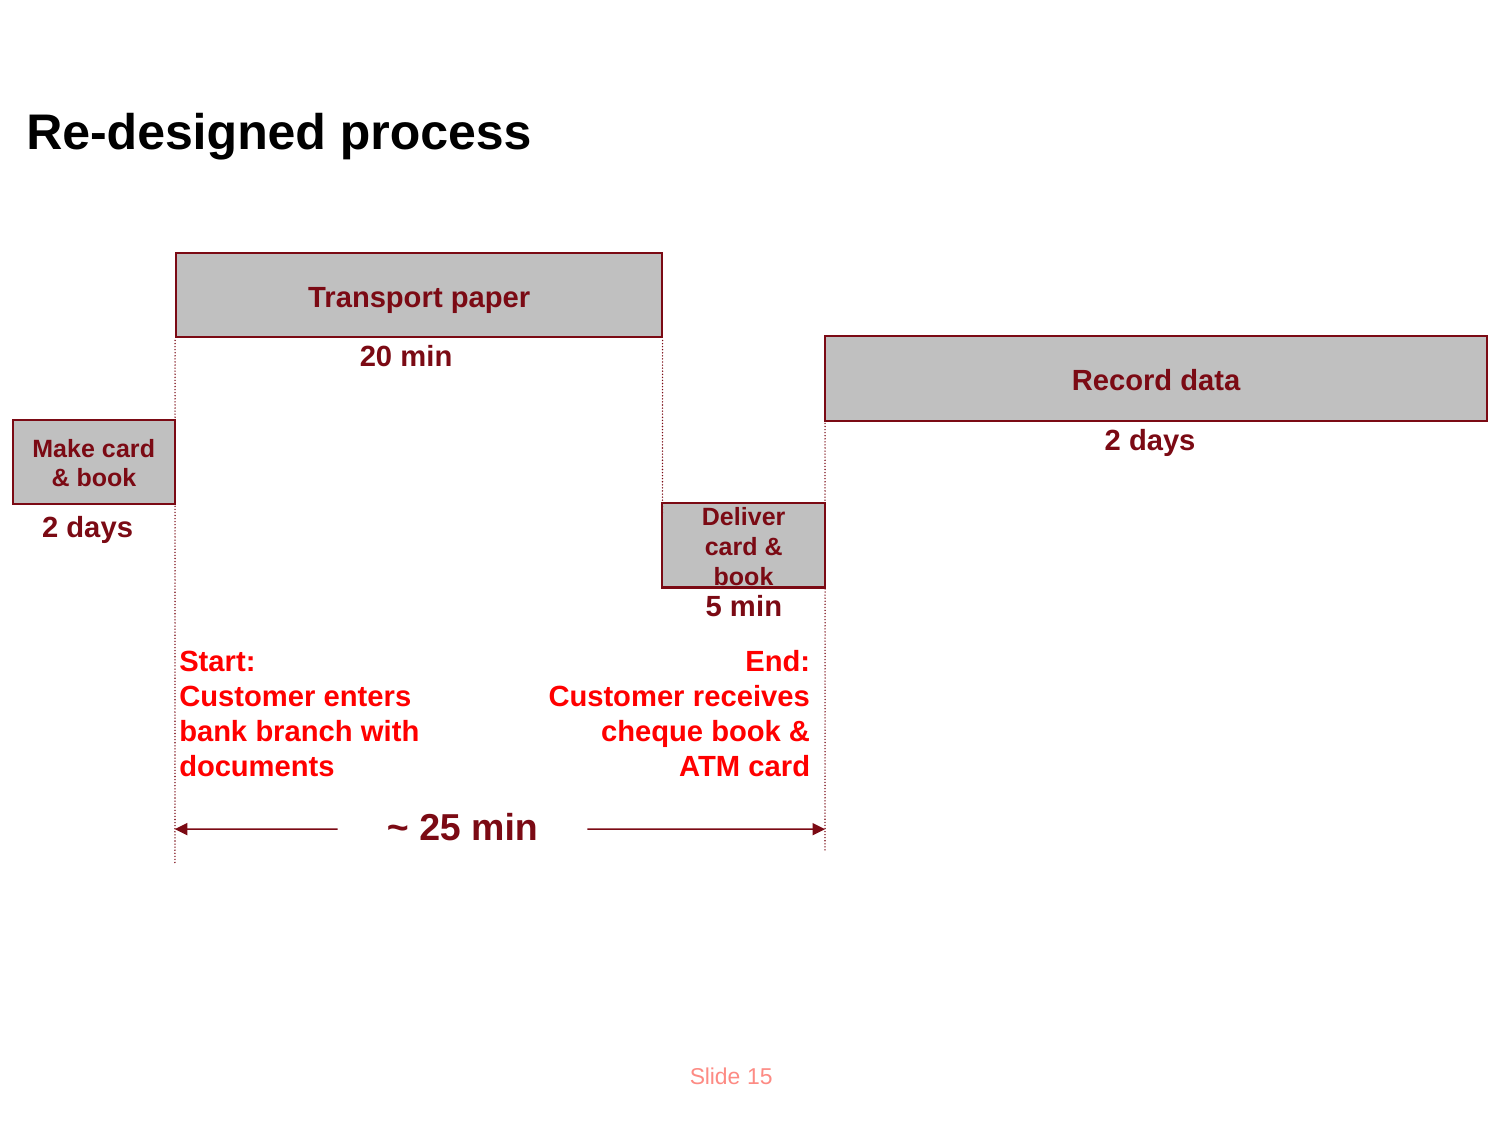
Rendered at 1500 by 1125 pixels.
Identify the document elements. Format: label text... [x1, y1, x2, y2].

text_box [588, 822, 826, 836]
text_box 20 min [312, 337, 500, 372]
text_box 2 days [0, 508, 182, 543]
text_box [174, 822, 337, 836]
text_box Record data [824, 336, 1488, 421]
text_box ~ 25 min [337, 800, 588, 850]
text_box 5 min [650, 587, 838, 622]
text_box Make card & book [12, 419, 175, 505]
text_box 2 days [1056, 421, 1244, 457]
text_box End: Customer receives cheque book & ATM card [524, 662, 825, 763]
title Re-designed process [26, 99, 1472, 288]
text_box Deliver card & book [662, 503, 825, 587]
text_box Start: Customer enters bank branch with documents [164, 662, 465, 763]
text_box Transport paper [176, 288, 663, 338]
